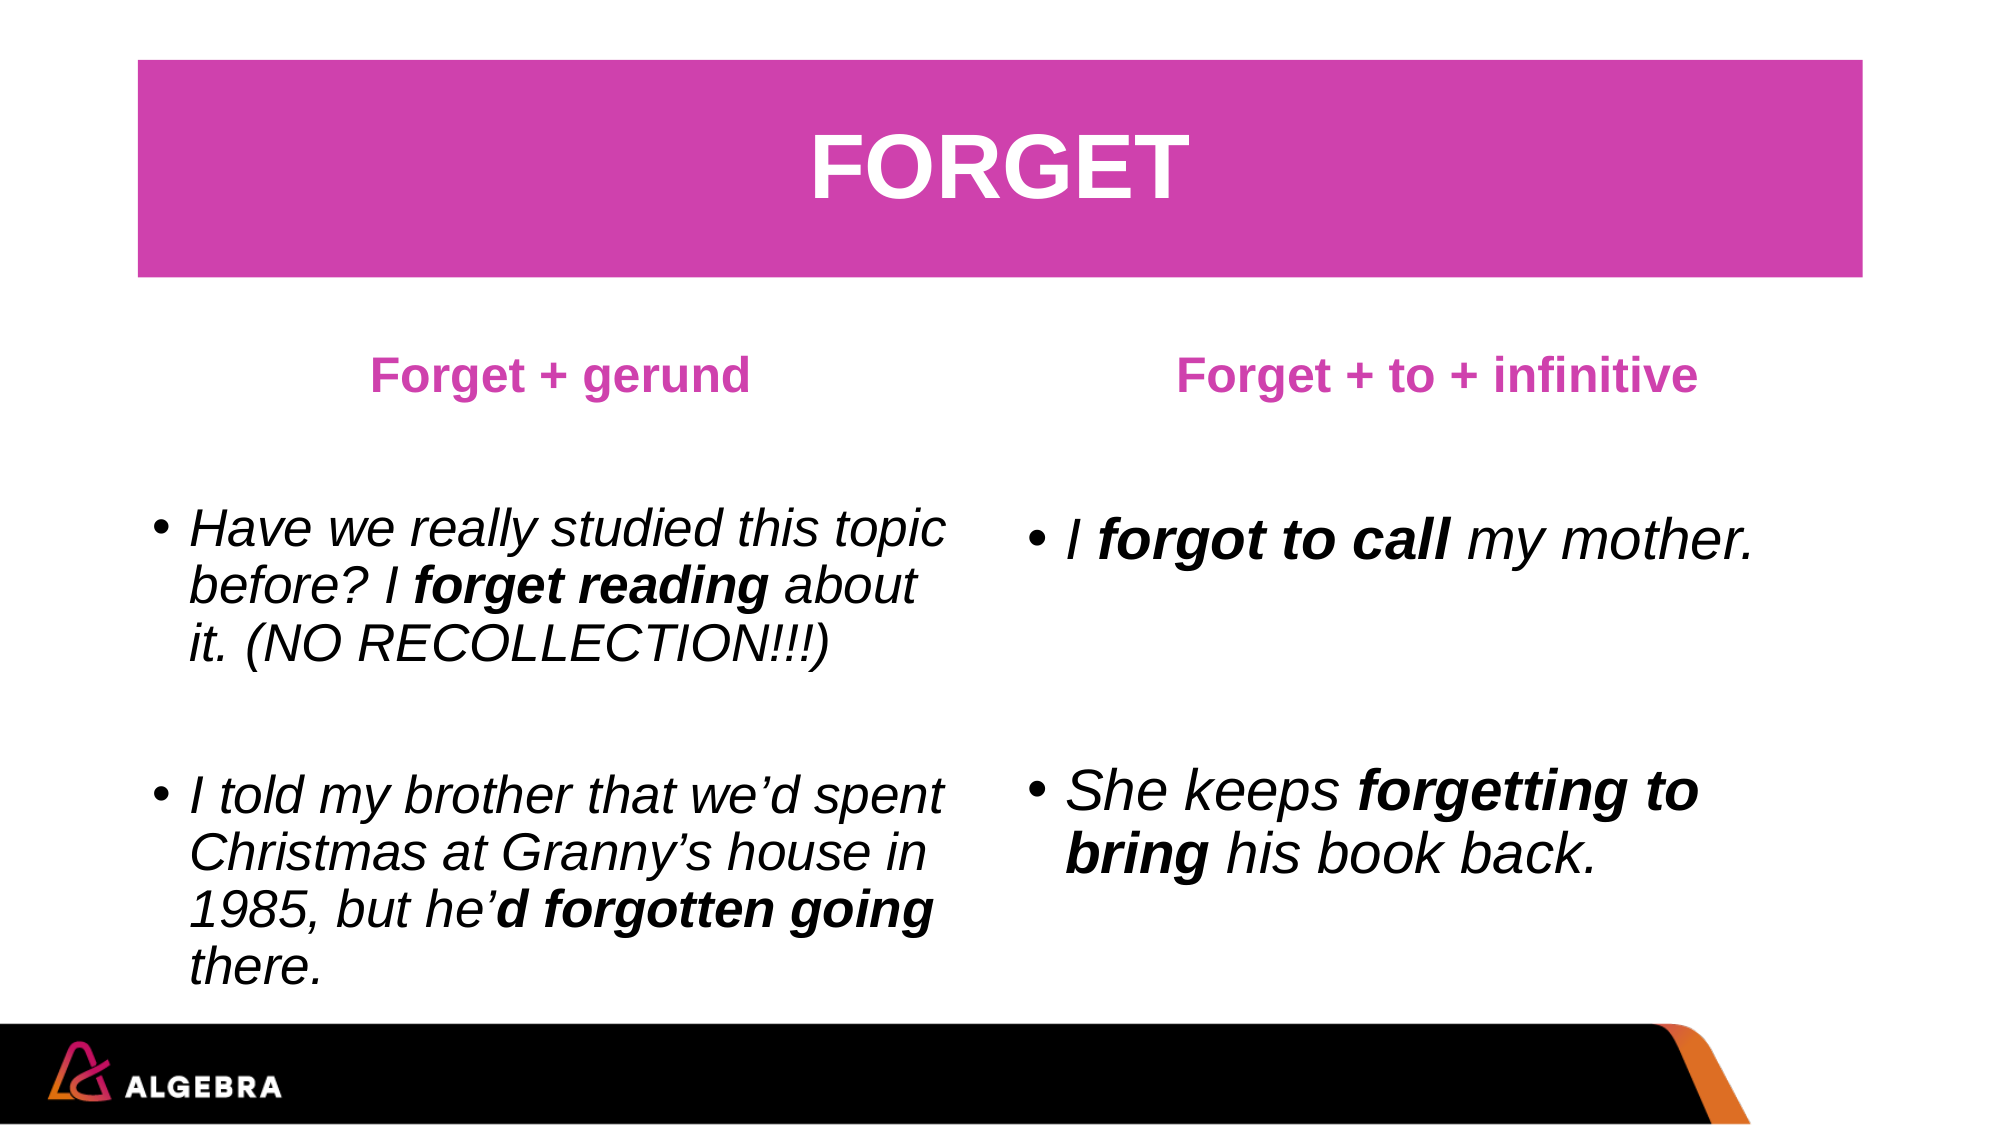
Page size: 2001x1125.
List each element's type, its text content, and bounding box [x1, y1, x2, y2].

list Forget + gerund [137, 275, 984, 410]
title FORGET [137, 59, 1863, 278]
list Forget + to + infinitive [1012, 275, 1863, 410]
list Have we really studied this topic before? I forget reading about it. (NO RECOLLECTION!!!) I told my brother that we’d spent Christmas at Granny’s house in 1985, but he’d forgotten going there. [137, 410, 984, 1016]
picture [0, 1023, 1958, 1125]
list I forgot to call my mother. She keeps forgetting to bring his book back. [1012, 410, 1863, 1016]
